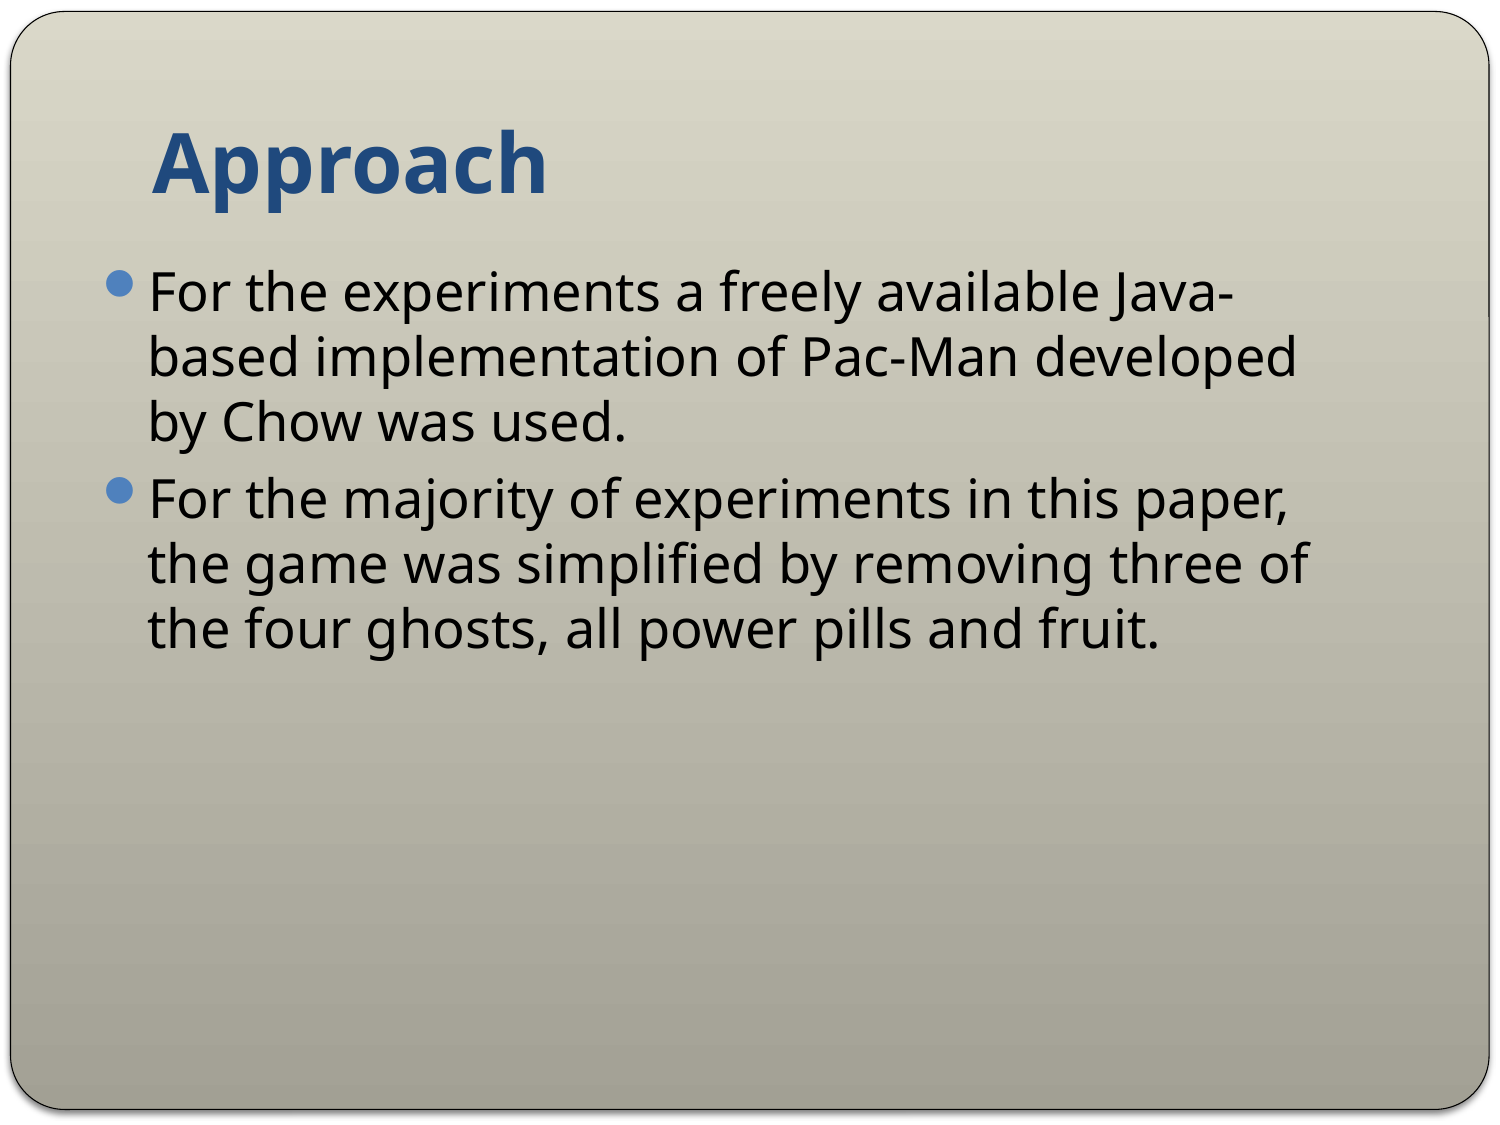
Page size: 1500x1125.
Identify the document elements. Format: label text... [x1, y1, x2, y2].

title Approach [137, 37, 1413, 225]
list For the experiments a freely available Java-based implementation of Pac-Man developed by Chow was used. For the majority of experiments in this paper, the game was simplified by removing three of the four ghosts, all power pills and fruit. [87, 249, 1363, 1000]
